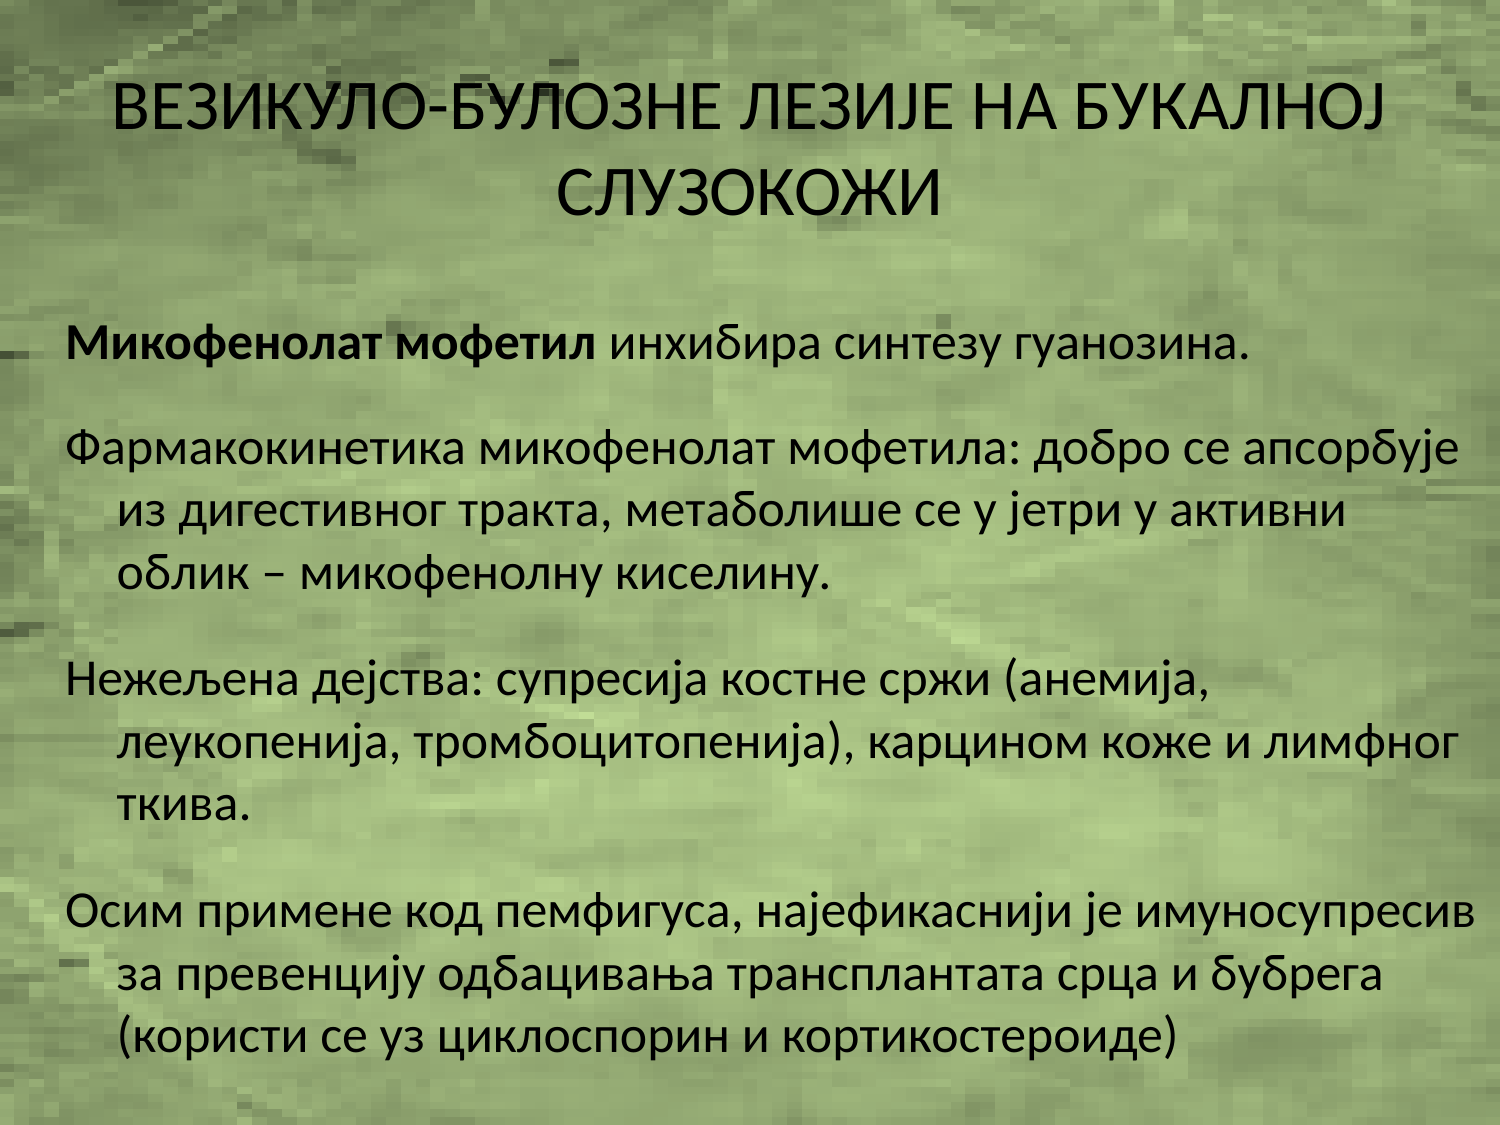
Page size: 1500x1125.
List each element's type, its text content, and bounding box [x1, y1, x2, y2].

title ВЕЗИКУЛО-БУЛОЗНЕ ЛЕЗИЈЕ НА БУКАЛНОЈ СЛУЗОКОЖИ [75, 50, 1425, 238]
list Микофенолат мофетил инхибира синтезу гуанозина. Фармакокинетика микофенолат мофетила: добро се апсорбује из дигестивног тракта, метаболише се у јетри у активни облик – микофенолну киселину. Нежељена дејства: супресија костне сржи (анемија, леукопенија, тромбоцитопенија), карцином коже и лимфног ткива. Осим примене код пемфигуса, најефикаснији је имуносупресив за превенцију одбацивања трансплантата срца и бубрега (користи се уз циклоспорин и кортикостероиде) [50, 299, 1500, 1125]
